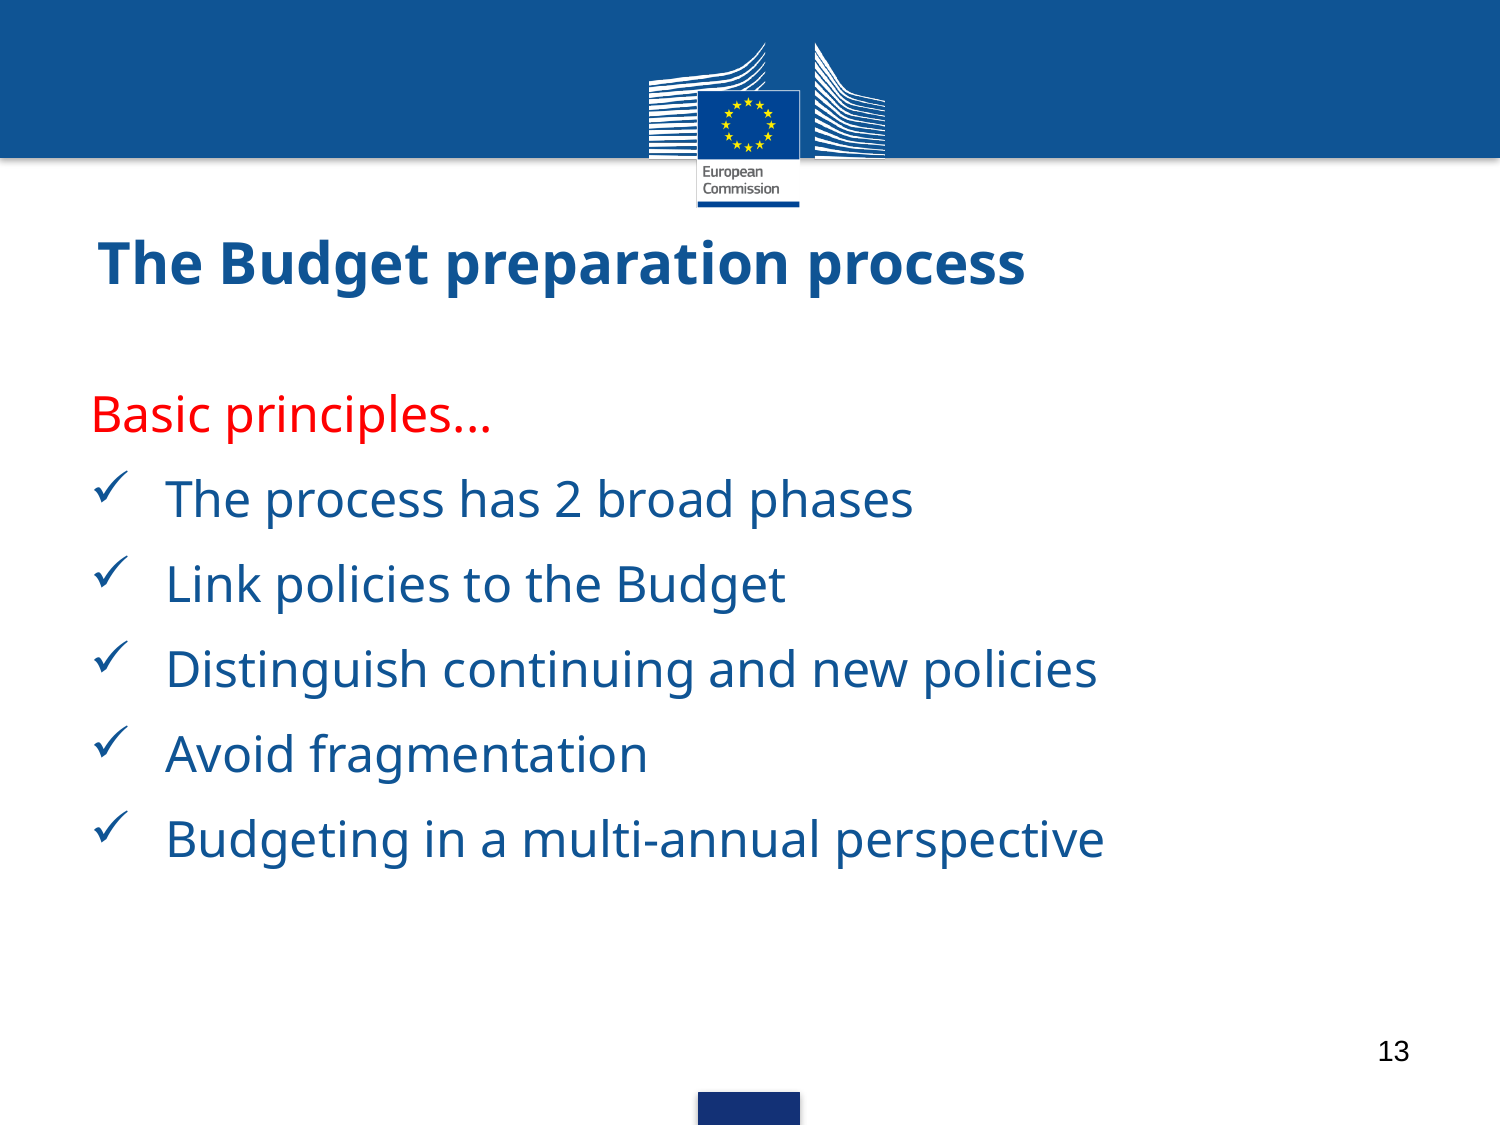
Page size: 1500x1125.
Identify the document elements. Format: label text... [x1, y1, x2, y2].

slide_number 13 [1074, 1024, 1426, 1103]
list Basic principles... The process has 2 broad phases Link policies to the Budget Distinguish continuing and new policies Avoid fragmentation Budgeting in a multi-annual perspective [74, 374, 1426, 955]
title The Budget preparation process [23, 184, 1483, 339]
picture [649, 42, 885, 184]
